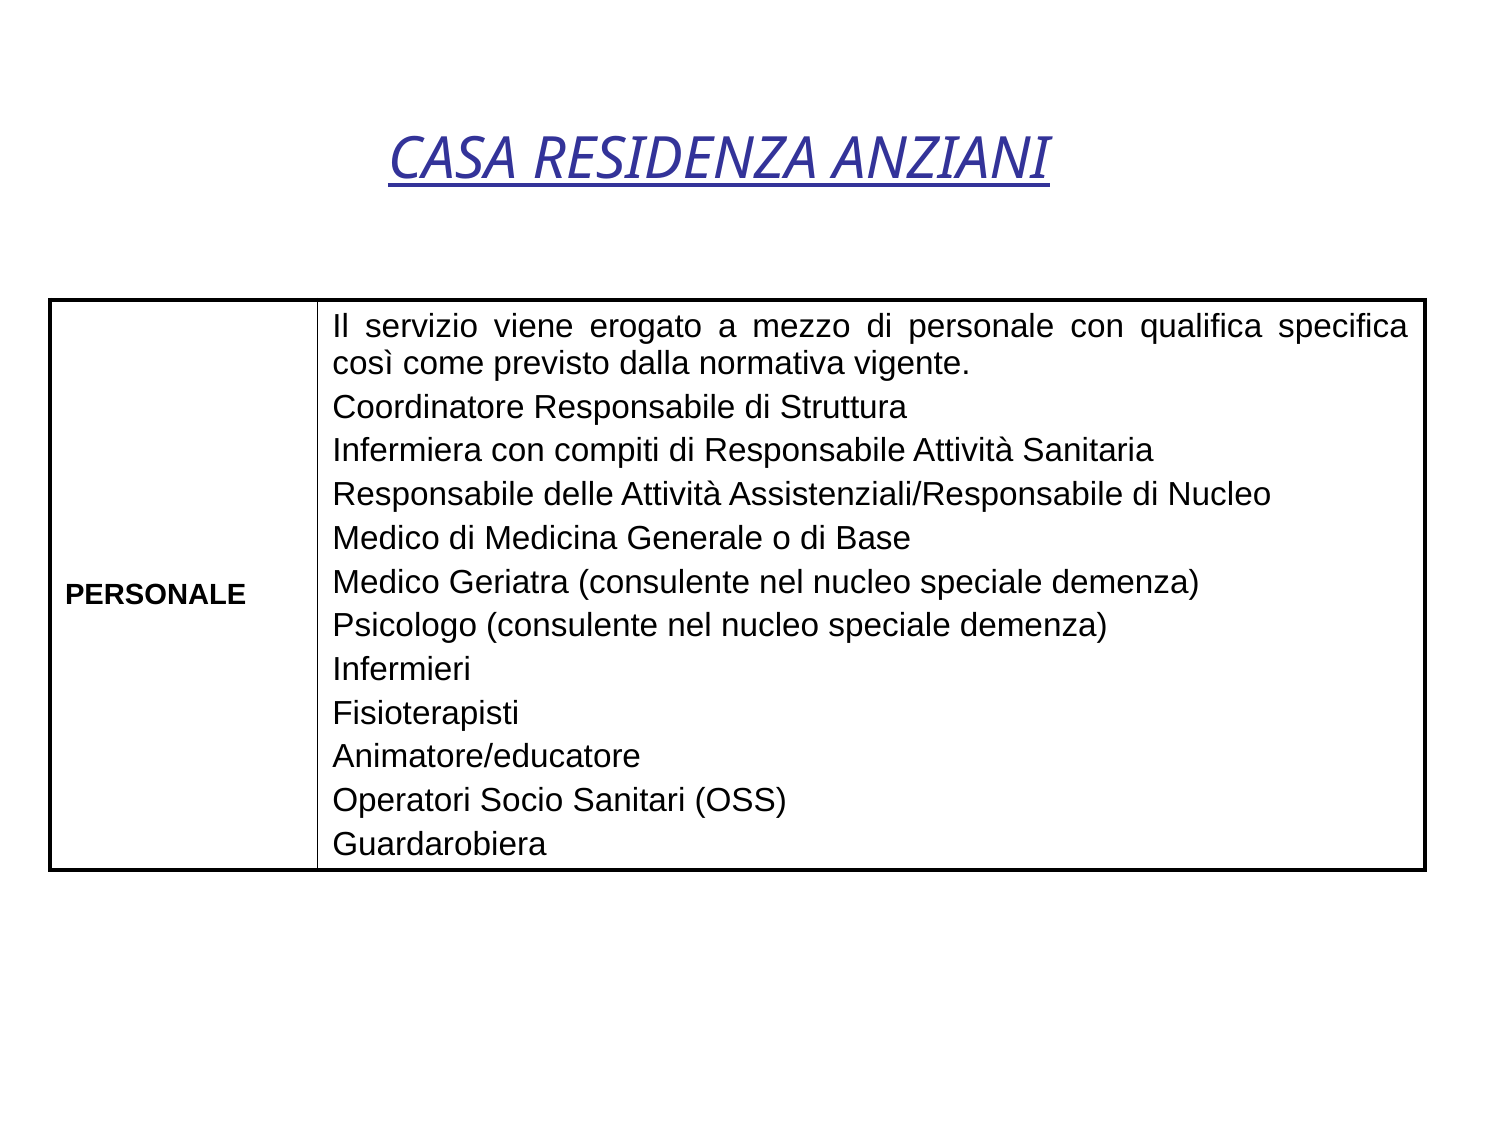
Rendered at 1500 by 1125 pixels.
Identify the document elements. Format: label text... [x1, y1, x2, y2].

table_header PERSONALE [52, 302, 317, 868]
text_box CASA RESIDENZA ANZIANI [137, 112, 1300, 198]
table_header Il servizio viene erogato a mezzo di personale con qualifica specifica così come previsto dalla normativa vigente. Coordinatore Responsabile di Struttura Infermiera con compiti di Responsabile Attività Sanitaria Responsabile delle Attività Assistenziali/Responsabile di Nucleo Medico di Medicina Generale o di Base Medico Geriatra (consulente nel nucleo speciale demenza) Psicologo (consulente nel nucleo speciale demenza) Infermieri Fisioterapisti Animatore/educatore Operatori Socio Sanitari (OSS) Guardarobiera [318, 302, 1423, 868]
